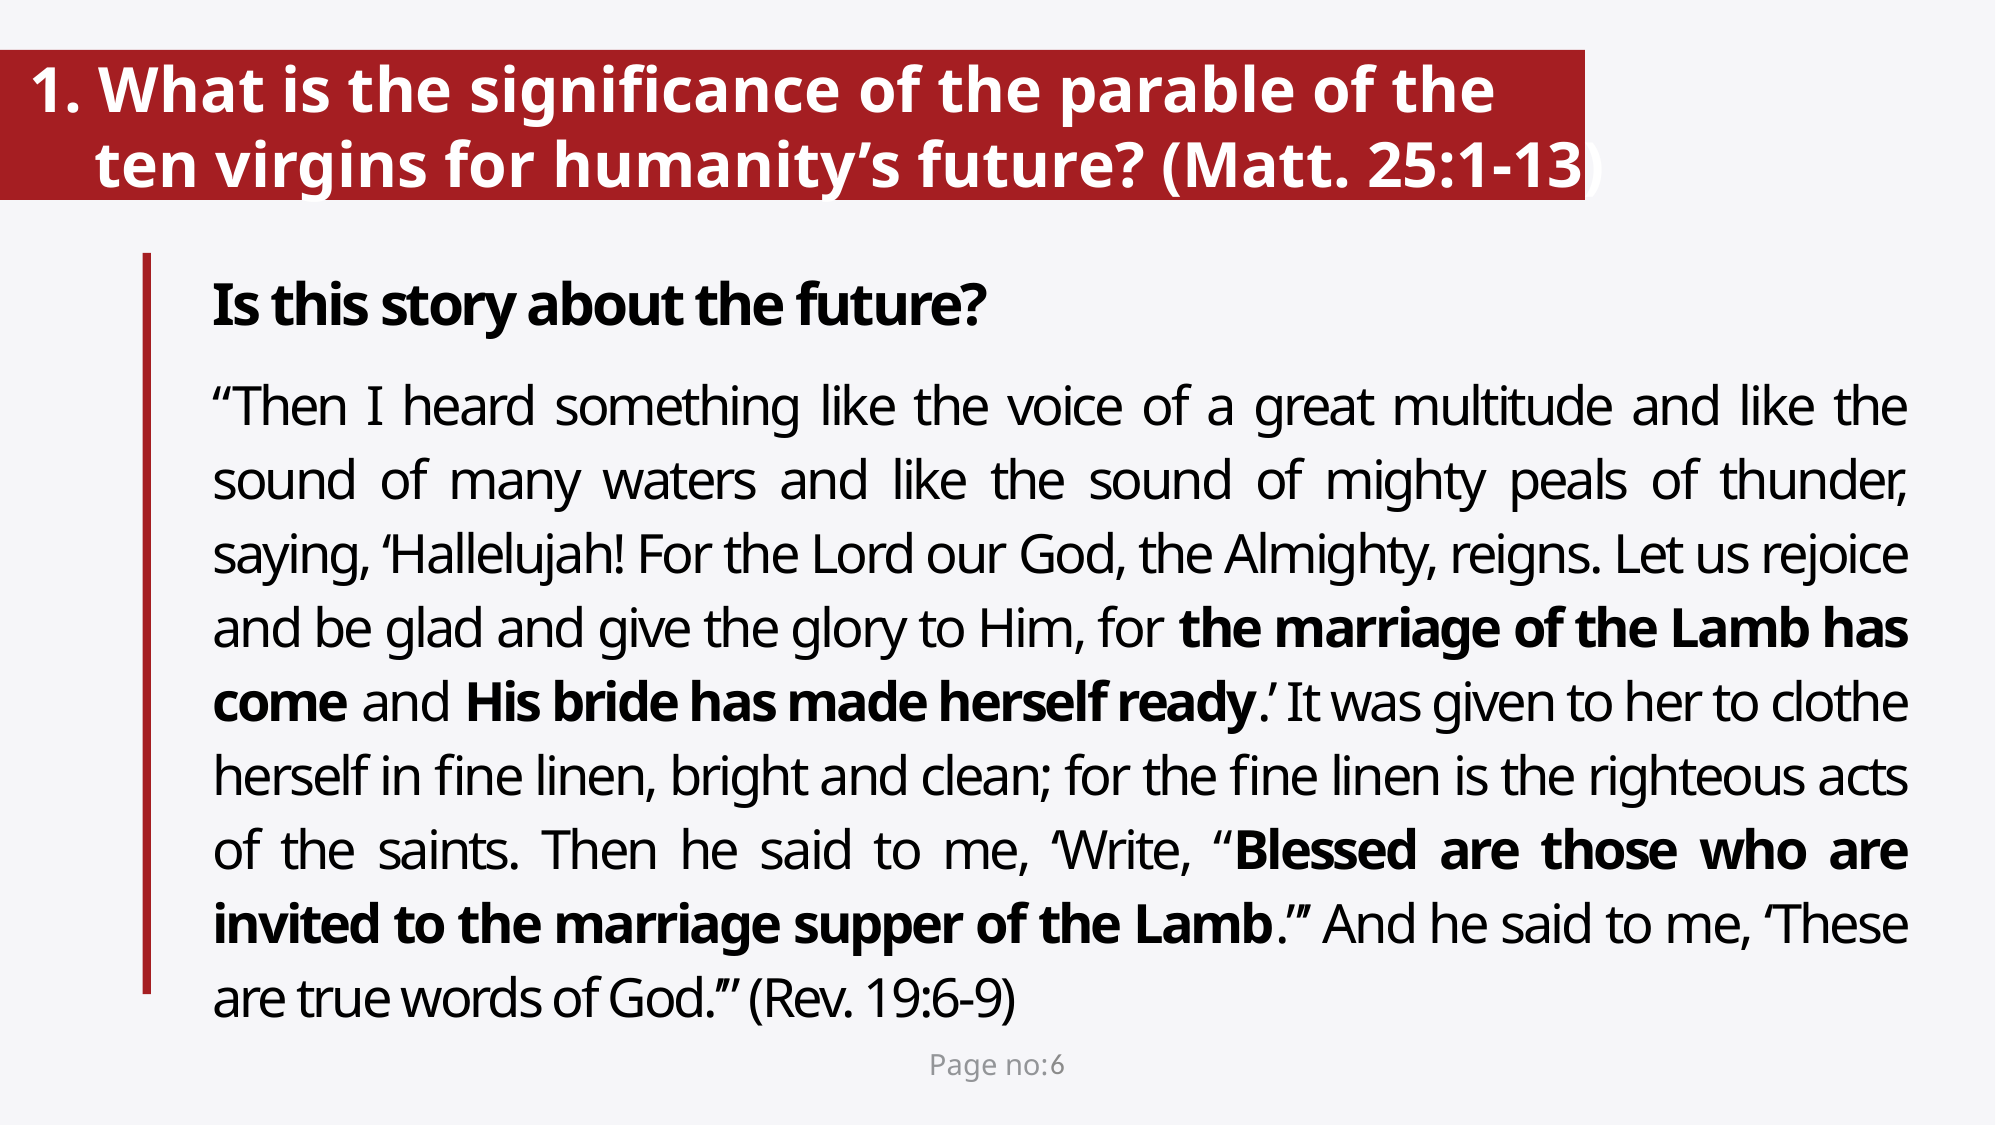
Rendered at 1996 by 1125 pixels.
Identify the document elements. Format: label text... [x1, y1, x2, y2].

subtitle Is this story about the future? “Then I heard something like the voice of a great multitude and like the sound of many waters and like the sound of mighty peals of thunder, saying, ‘Hallelujah! For the Lord our God, the Almighty, reigns. Let us rejoice and be glad and give the glory to Him, for the marriage of the Lamb has come and His bride has made herself ready.’ It was given to her to clothe herself in fine linen, bright and clean; for the fine linen is the righteous acts of the saints. Then he said to me, ‘Write, “Blessed are those who are invited to the marriage supper of the Lamb.”’ And he said to me, ‘These are true words of God.’” (Rev. 19:6-9) [197, 249, 1923, 1000]
title 1. What is the significance of the parable of the ten virgins for humanity’s future? (Matt. 25:1-13) [14, 62, 1810, 188]
